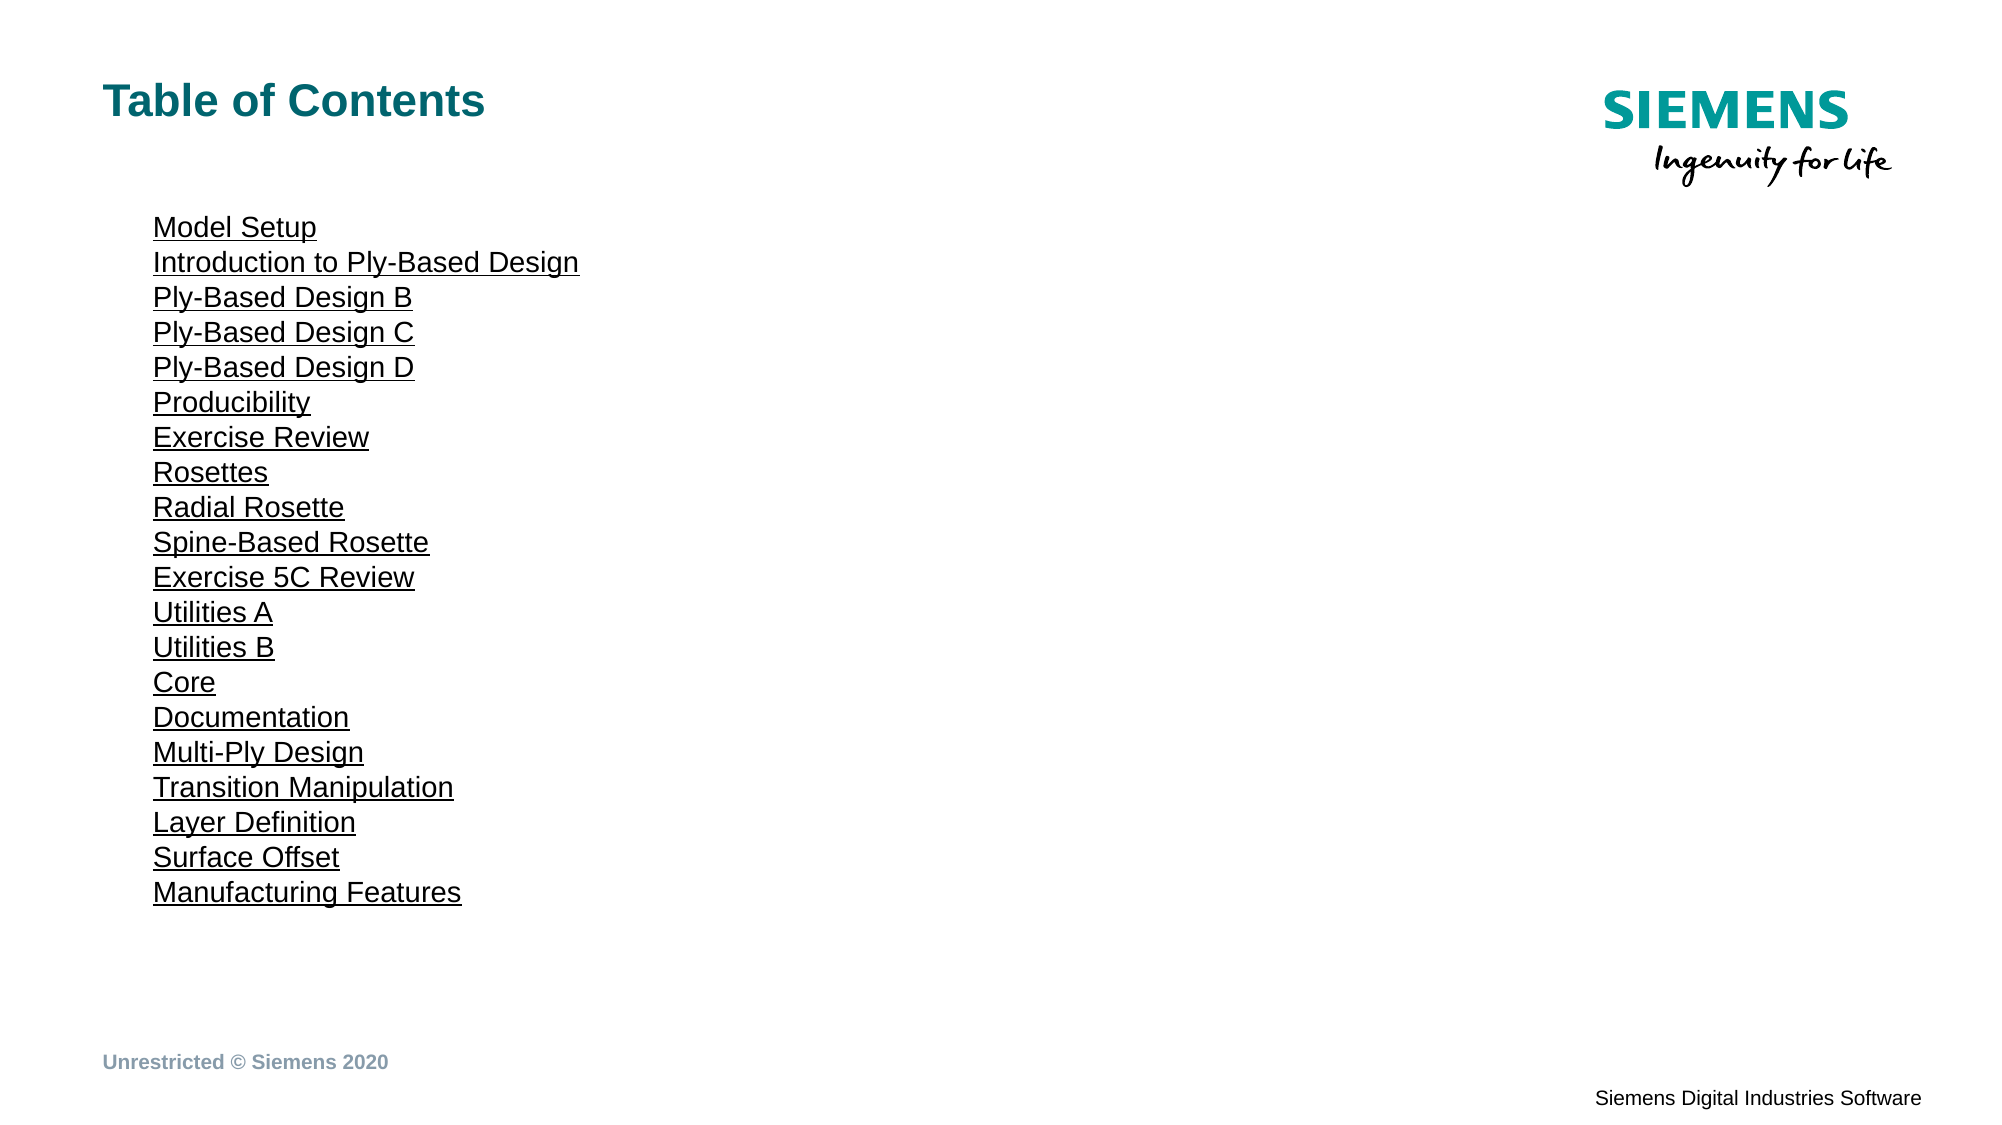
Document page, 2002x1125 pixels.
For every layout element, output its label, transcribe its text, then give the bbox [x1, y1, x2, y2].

title Table of Contents [0, 0, 2001, 237]
text_box Model Setup Introduction to Ply-Based Design Ply-Based Design B Ply-Based Design C Ply-Based Design D Producibility Exercise Review Rosettes Radial Rosette Spine-Based Rosette Exercise 5C Review Utilities A Utilities B Core Documentation Multi-Ply Design Transition Manipulation Layer Definition Surface Offset Manufacturing Features [138, 201, 1139, 916]
